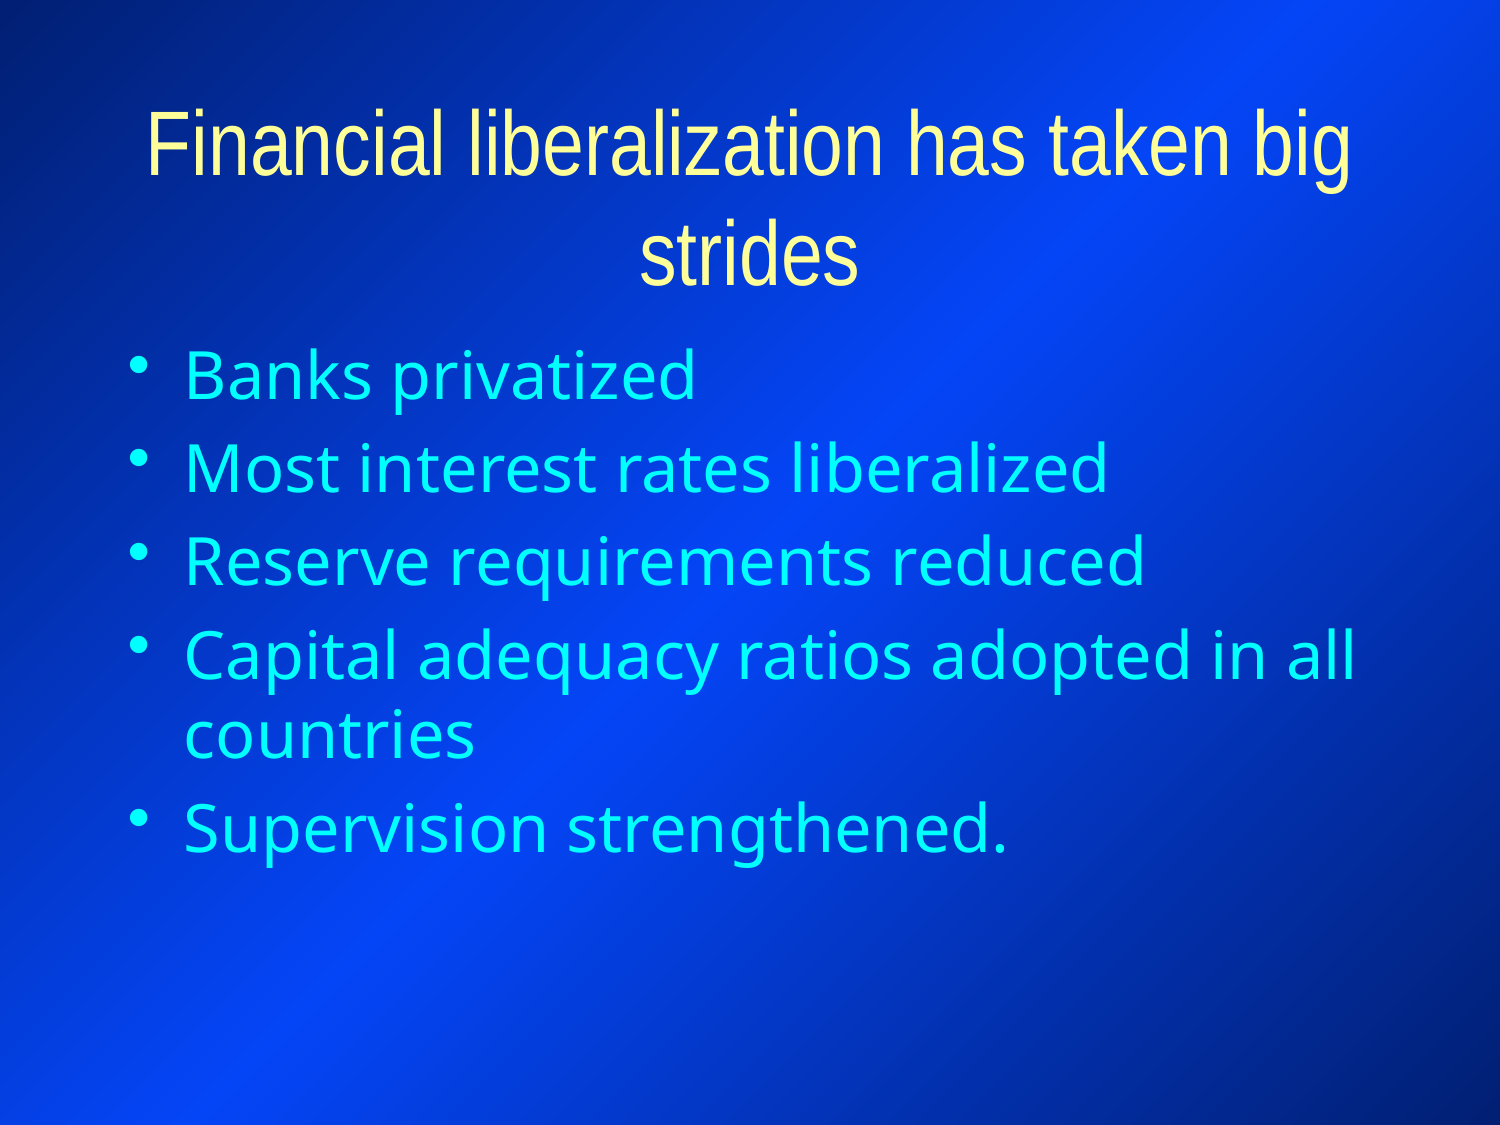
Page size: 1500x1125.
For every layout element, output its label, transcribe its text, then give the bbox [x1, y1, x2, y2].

list Banks privatized Most interest rates liberalized Reserve requirements reduced Capital adequacy ratios adopted in all countries Supervision strengthened. [112, 324, 1388, 1001]
title Financial liberalization has taken big strides [112, 99, 1388, 288]
